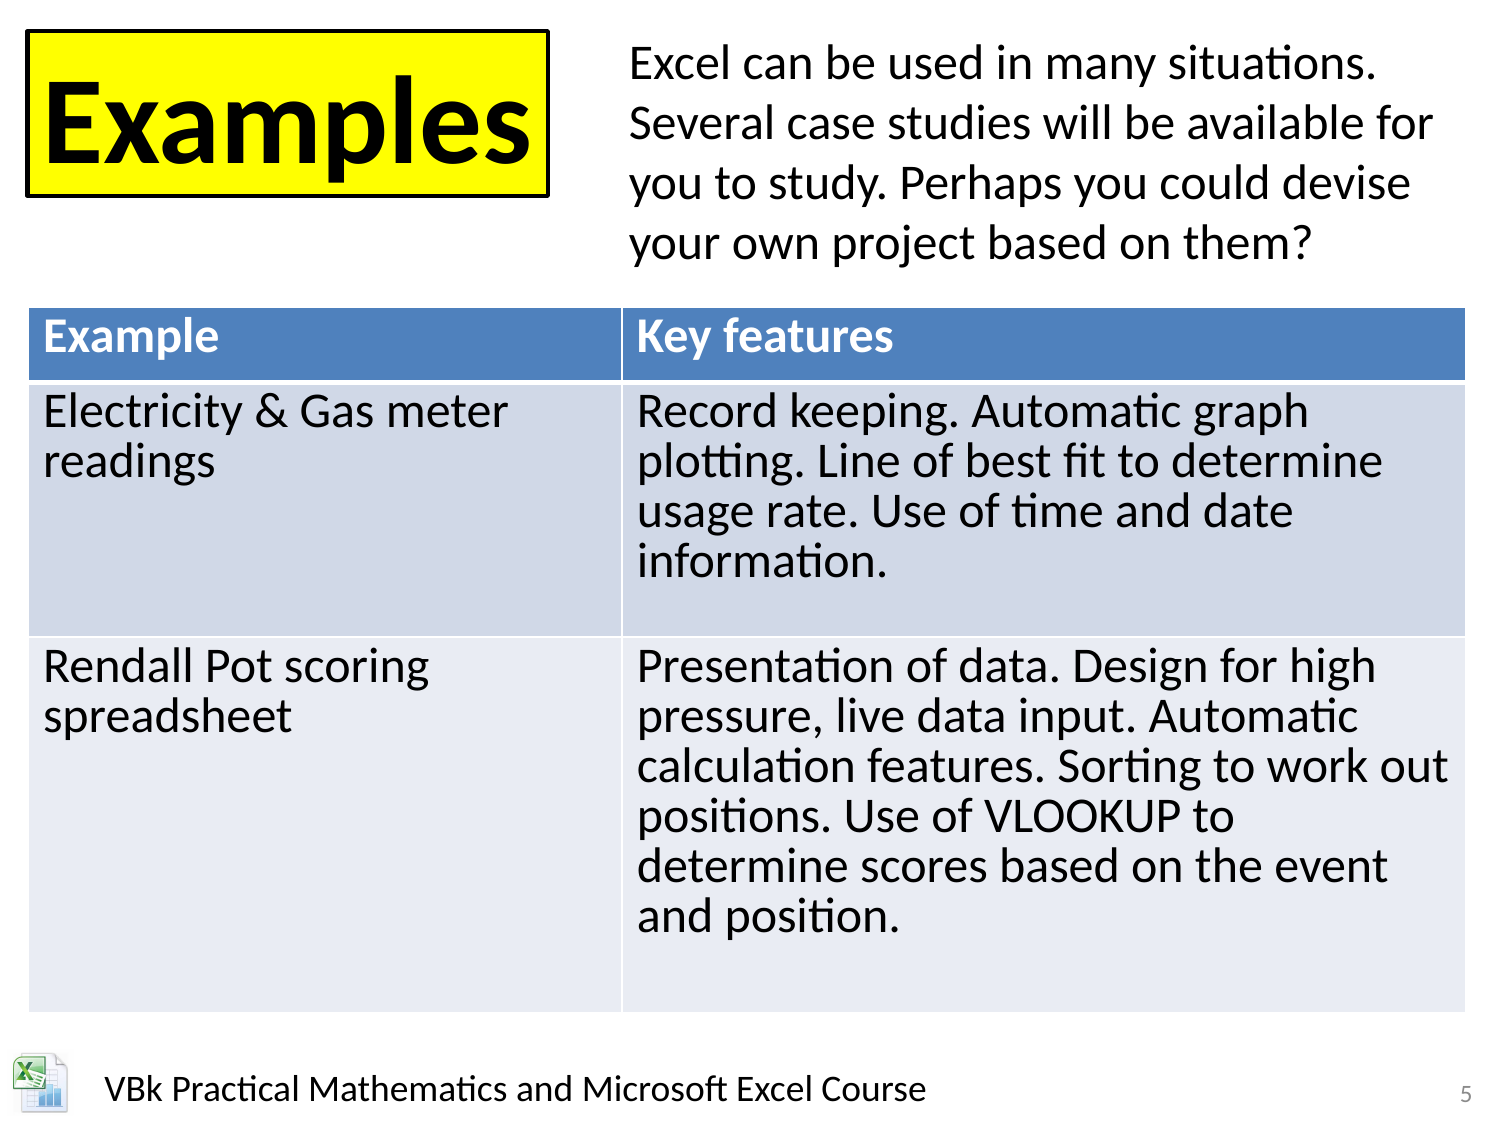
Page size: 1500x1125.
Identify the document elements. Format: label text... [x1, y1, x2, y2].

text_box Excel can be used in many situations. Several case studies will be available for you to study. Perhaps you could devise your own project based on them? [614, 21, 1469, 277]
slide_number 5 [1437, 1062, 1488, 1123]
table_header Example [29, 308, 621, 380]
picture [7, 1049, 74, 1116]
table_header Key features [623, 308, 1465, 380]
table_cell Record keeping. Automatic graph plotting. Line of best fit to determine usage rate. Use of time and date information. [623, 385, 1465, 636]
table_cell Presentation of data. Design for high pressure, live data input. Automatic calculation features. Sorting to work out positions. Use of VLOOKUP to determine scores based on the event and position. [623, 638, 1465, 1012]
text_box Examples [27, 31, 548, 196]
table_cell Electricity & Gas meter readings [29, 385, 621, 636]
table_cell Rendall Pot scoring spreadsheet [29, 638, 621, 1012]
text_box VBk Practical Mathematics and Microsoft Excel Course [89, 1056, 943, 1117]
